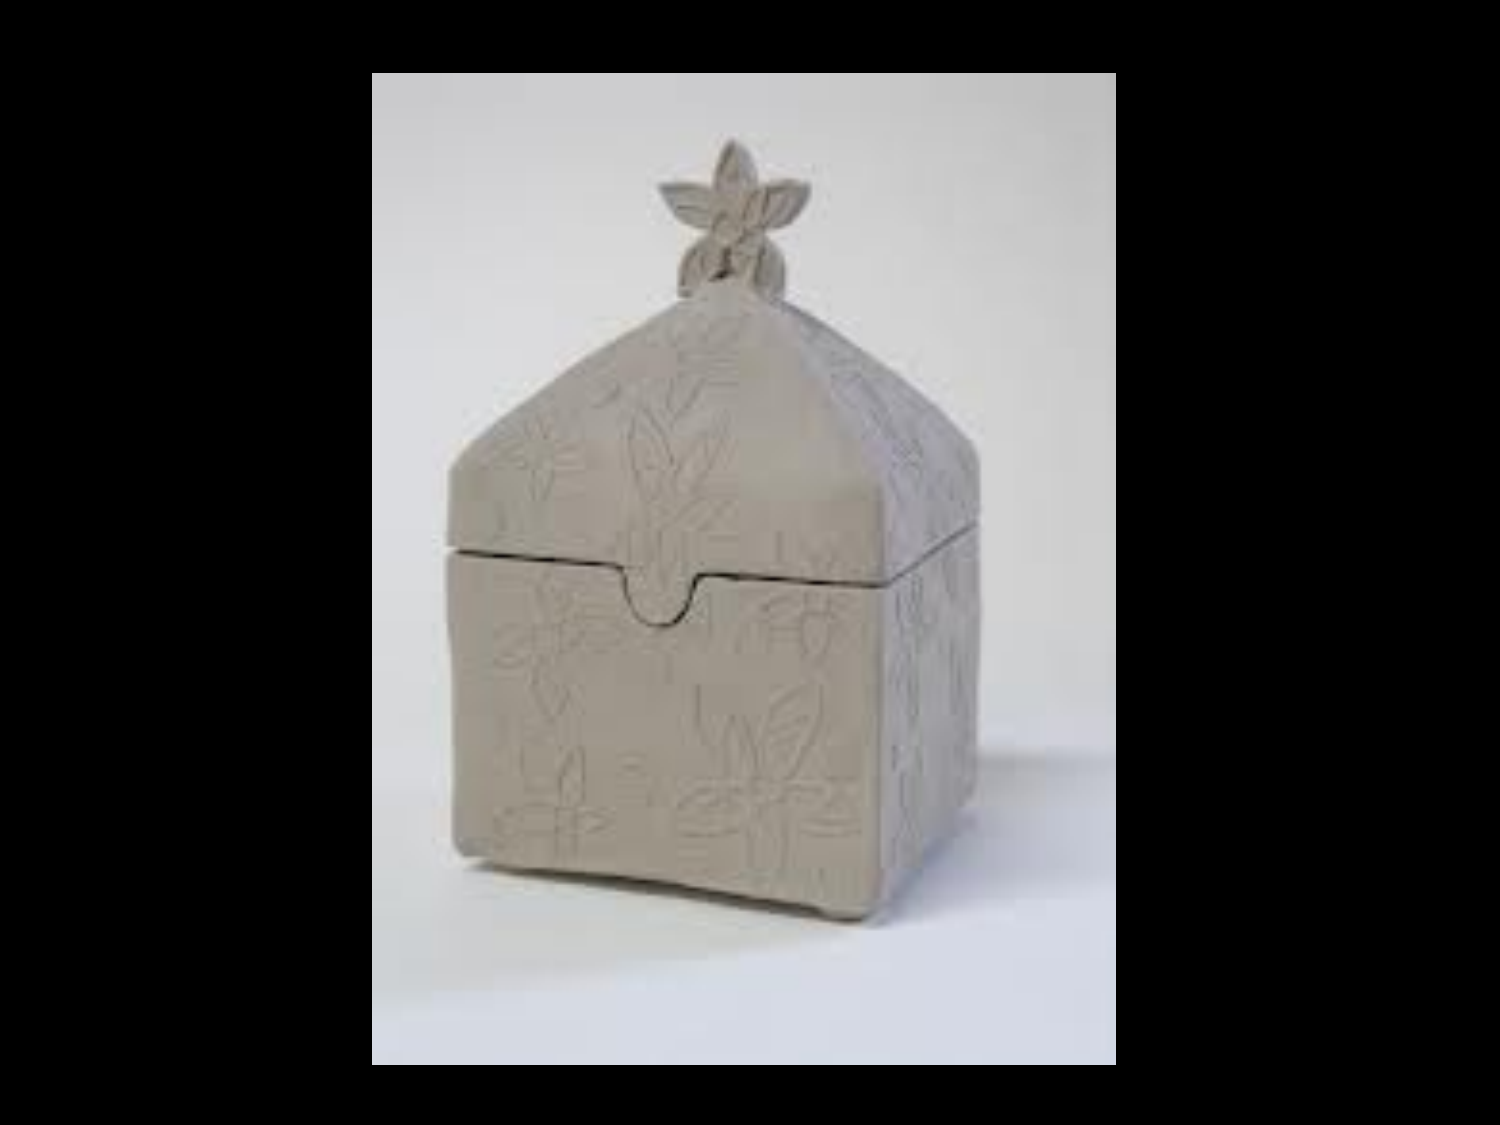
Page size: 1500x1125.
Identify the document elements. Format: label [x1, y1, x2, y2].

picture [372, 72, 1116, 1065]
